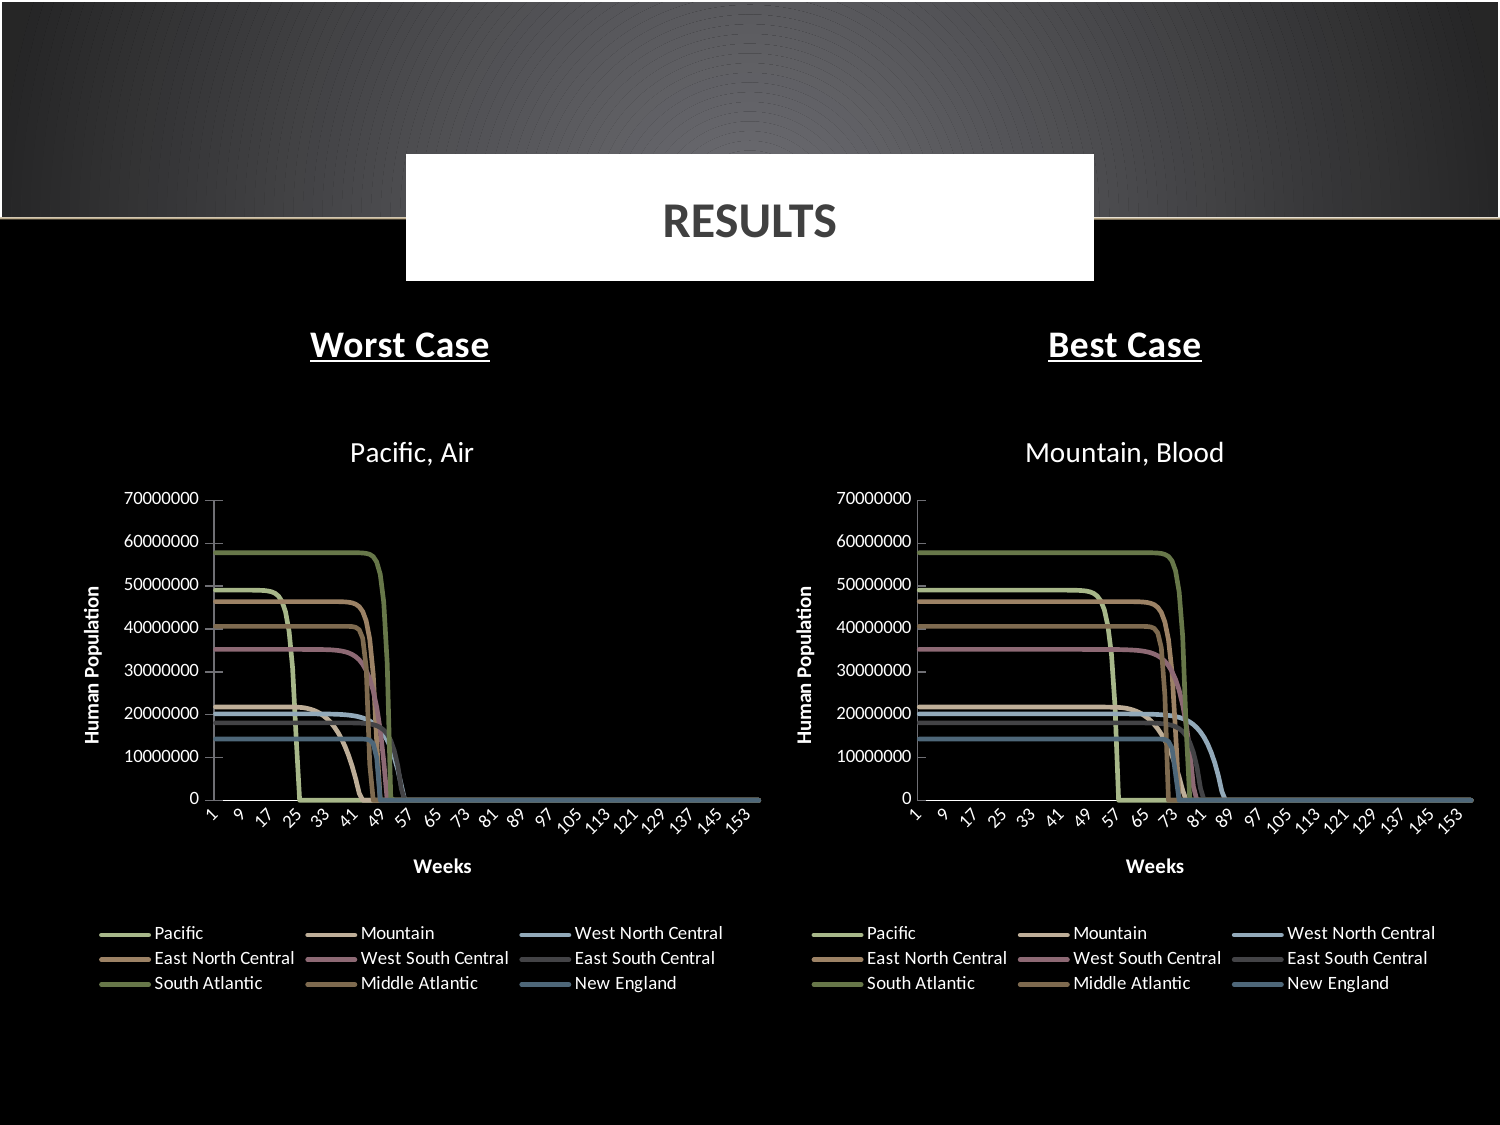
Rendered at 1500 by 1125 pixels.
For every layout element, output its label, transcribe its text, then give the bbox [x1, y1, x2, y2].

title RESULTS [406, 154, 1094, 281]
text_box Best Case [837, 312, 1413, 376]
chart [49, 412, 1488, 1001]
list Worst Case [112, 312, 688, 375]
